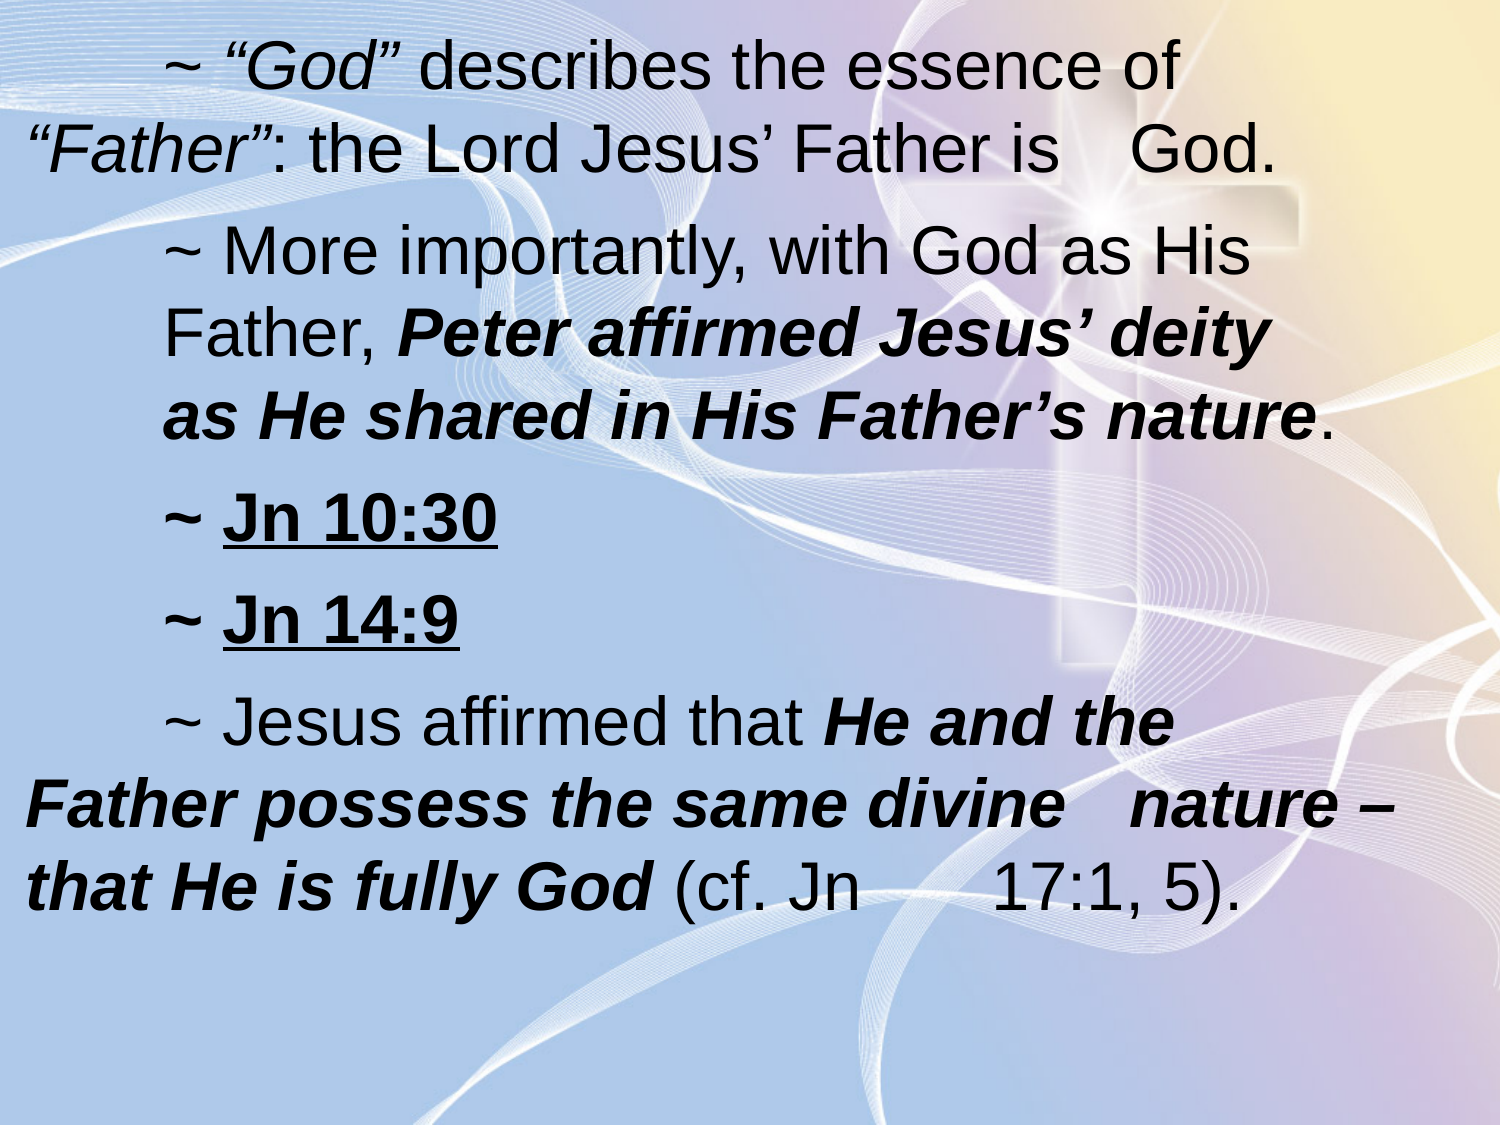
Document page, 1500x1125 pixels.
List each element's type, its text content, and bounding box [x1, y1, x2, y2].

subtitle ~ “God” describes the essence of “Father”: the Lord Jesus’ Father is God. ~ More importantly, with God as His Father, Peter affirmed Jesus’ deity as He shared in His Father’s nature. ~ Jn 10:30 ~ Jn 14:9 ~ Jesus affirmed that He and the Father possess the same divine nature – that He is fully God (cf. Jn 17:1, 5). [10, 13, 1484, 1109]
picture [0, 0, 1500, 1125]
